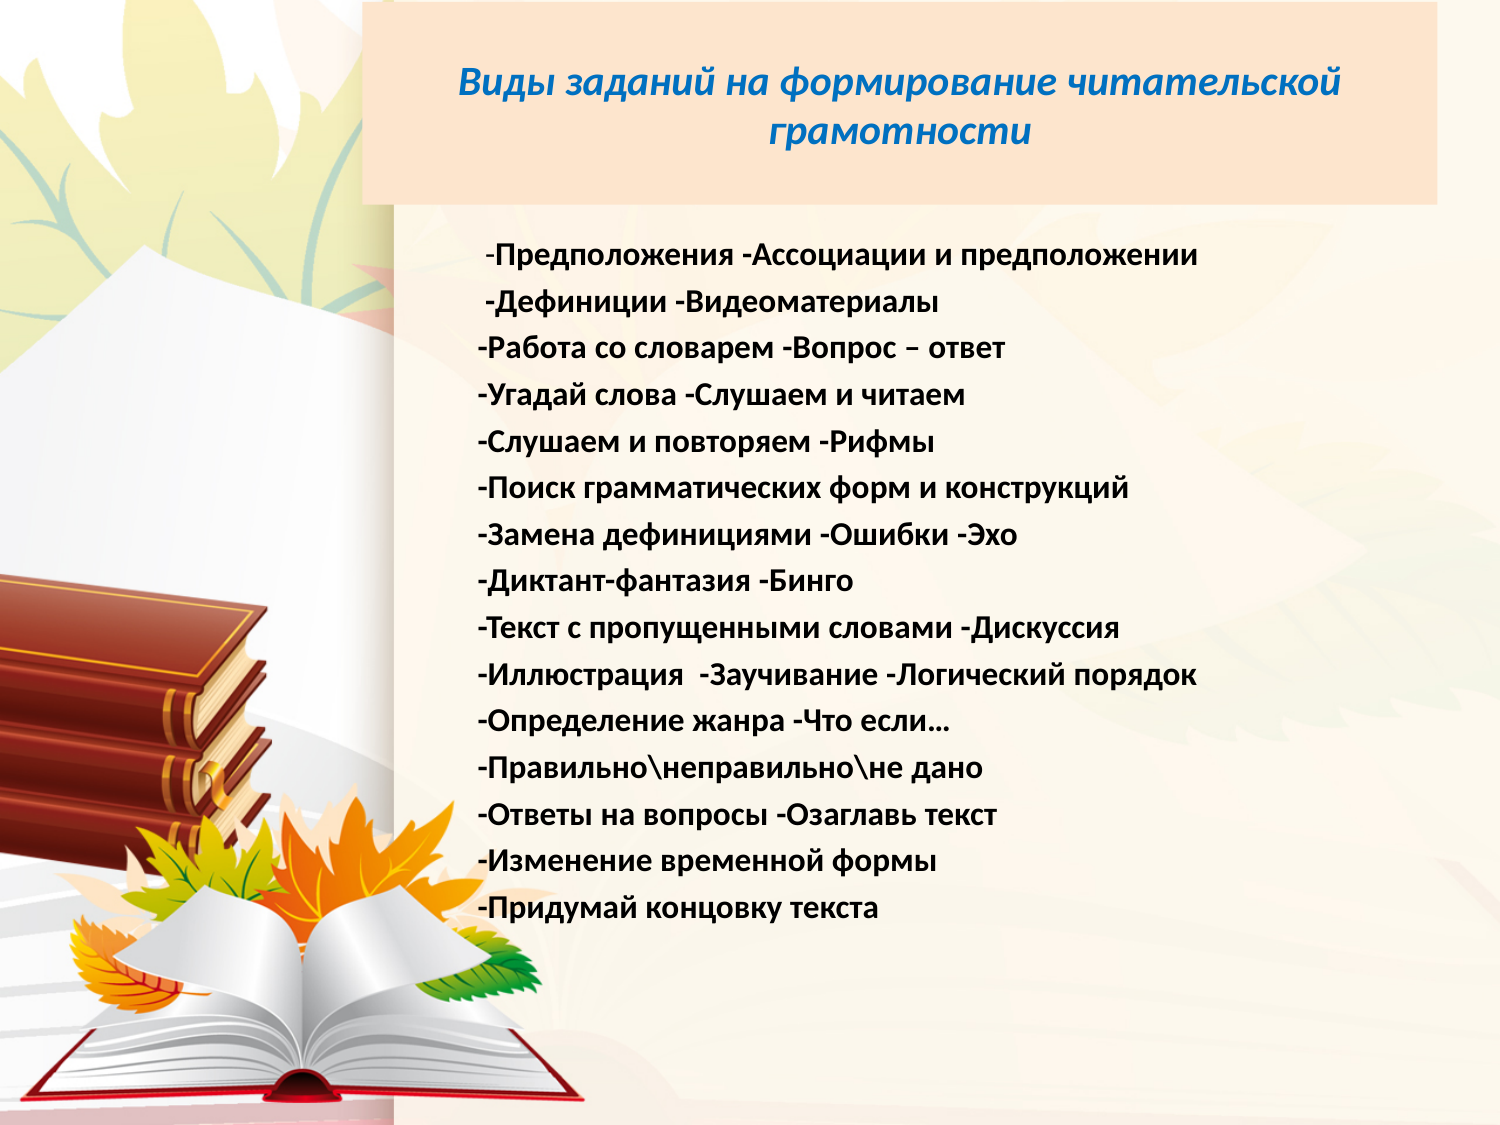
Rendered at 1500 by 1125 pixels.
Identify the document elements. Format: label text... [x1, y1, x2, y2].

title Виды заданий на формирование читательской грамотности [362, 1, 1438, 205]
list -Предположения -Ассоциации и предположении -Дефиниции -Видеоматериалы -Работа со словарем -Вопрос – ответ -Угадай слова -Слушаем и читаем -Слушаем и повторяем -Рифмы -Поиск грамматических форм и конструкций -Замена дефинициями -Ошибки -Эхо -Диктант-фантазия -Бинго -Текст с пропущенными словами -Дискуссия -Иллюстрация -Заучивание -Логический порядок -Определение жанра -Что если… -Правильно\неправильно\не дано -Ответы на вопросы -Озаглавь текст -Изменение временной формы -Придумай концовку текста [462, 224, 1425, 1000]
picture [0, 0, 1500, 1125]
